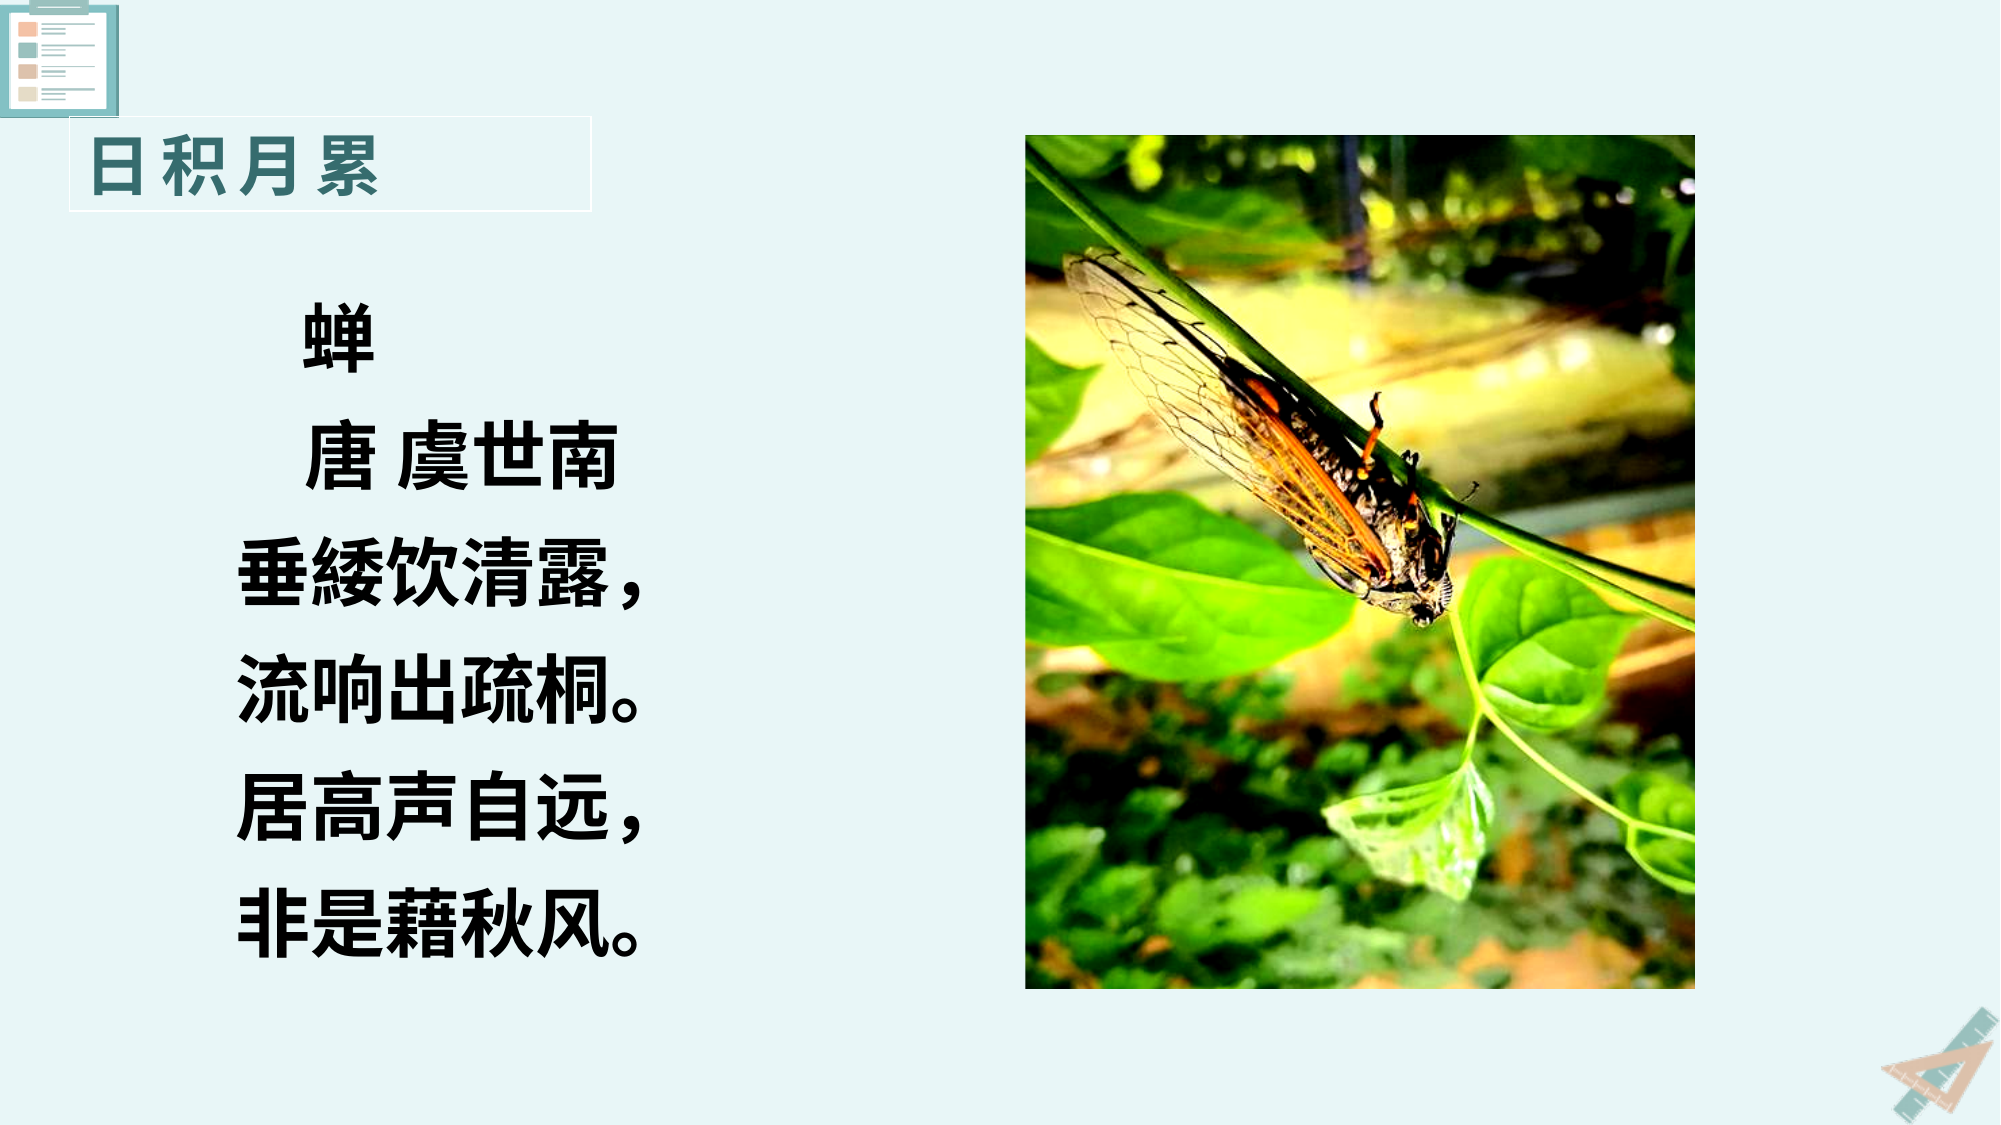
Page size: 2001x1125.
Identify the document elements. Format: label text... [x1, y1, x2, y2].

text_box 日积月累 [69, 116, 592, 211]
picture [0, 0, 119, 119]
picture [1881, 1006, 2000, 1125]
text_box 蝉 唐 虞世南 垂緌饮清露， 流响出疏桐。 居高声自远， 非是藉秋风。 [221, 257, 988, 974]
picture [1025, 135, 1695, 989]
